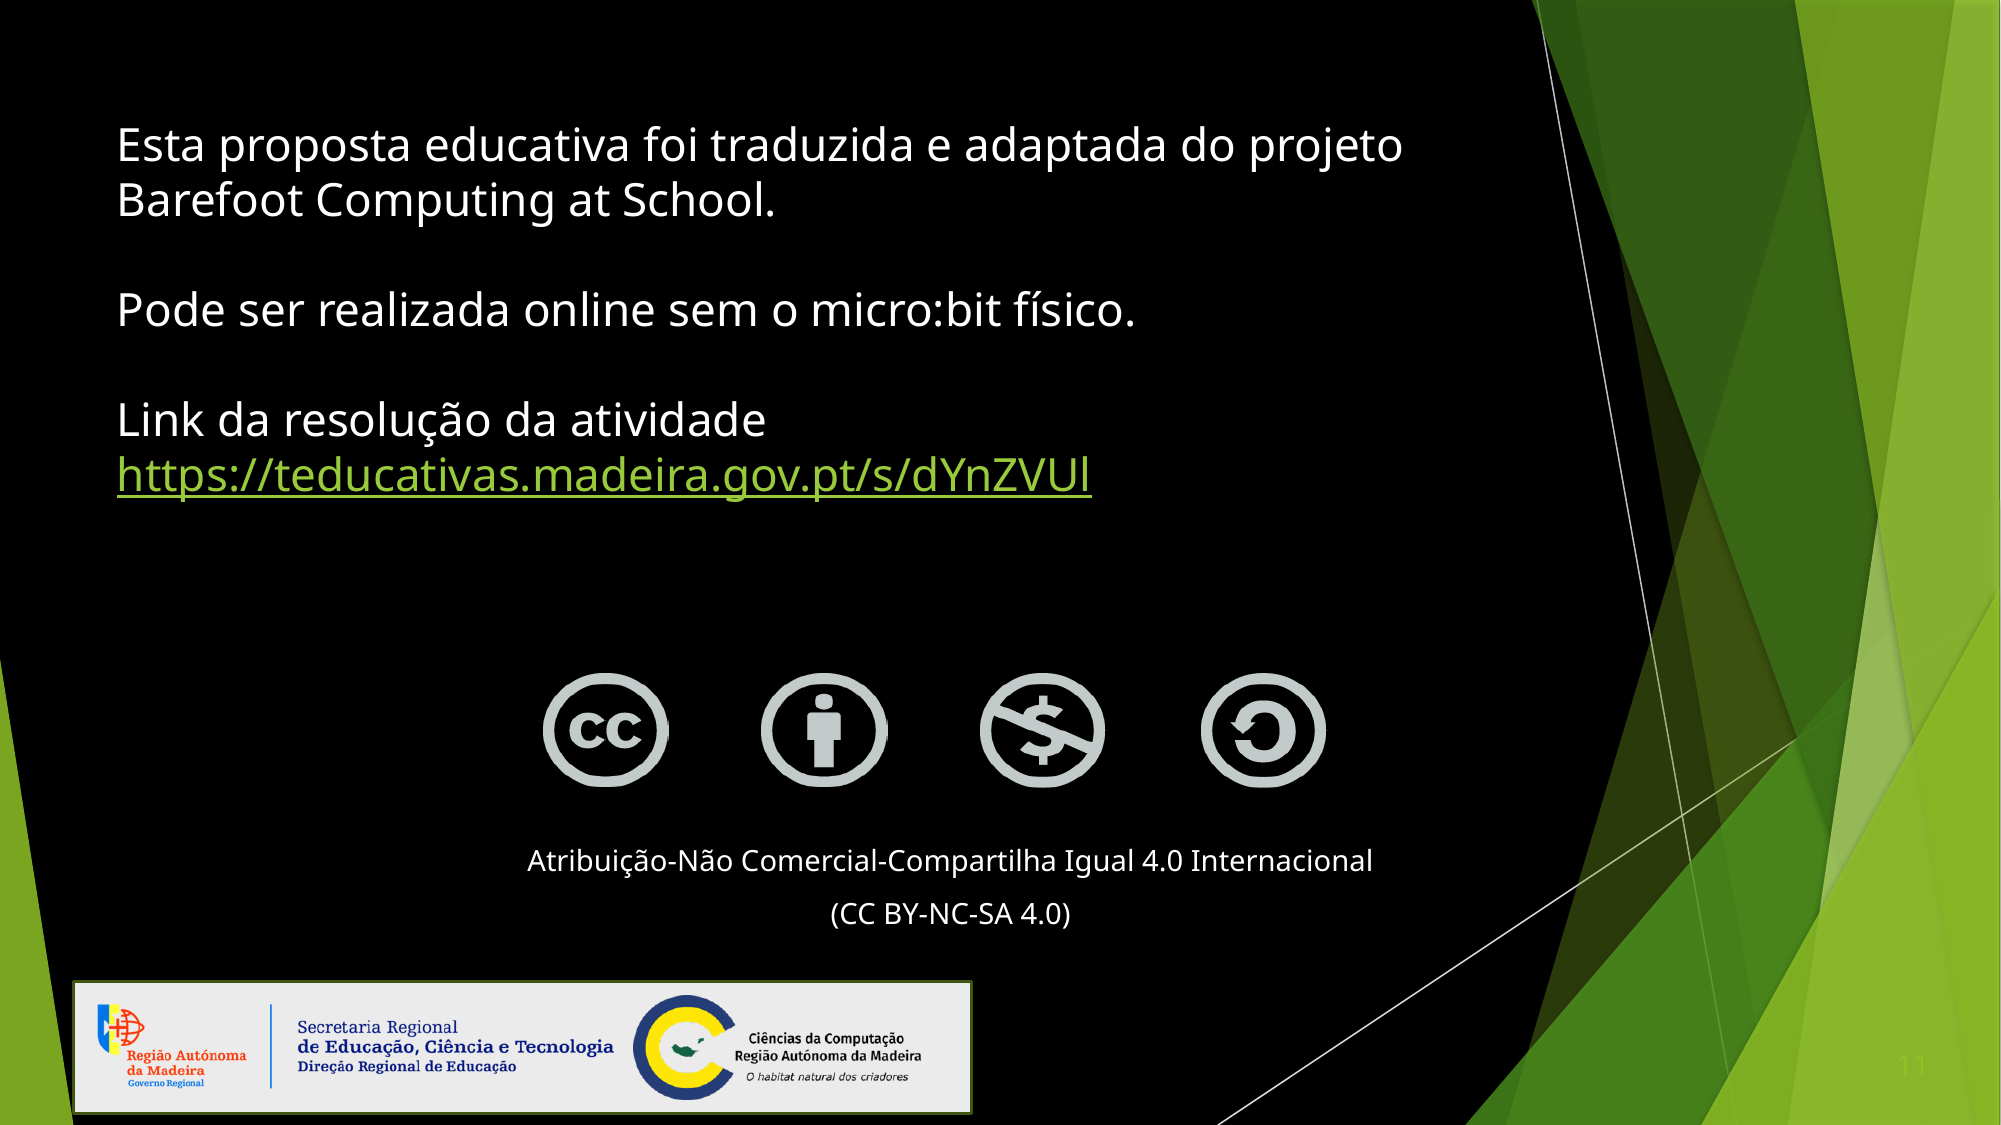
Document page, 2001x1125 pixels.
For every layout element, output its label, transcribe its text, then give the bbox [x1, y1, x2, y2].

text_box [72, 980, 973, 1115]
text_box Esta proposta educativa foi traduzida e adaptada do projeto Barefoot Computing at School.​ Pode ser realizada online sem o micro:bit físico. Link da resolução da atividade https://teducativas.madeira.gov.pt/s/dYnZVUl [102, 108, 1502, 626]
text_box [467, 672, 1434, 936]
slide_number 11 [1673, 1037, 1945, 1097]
